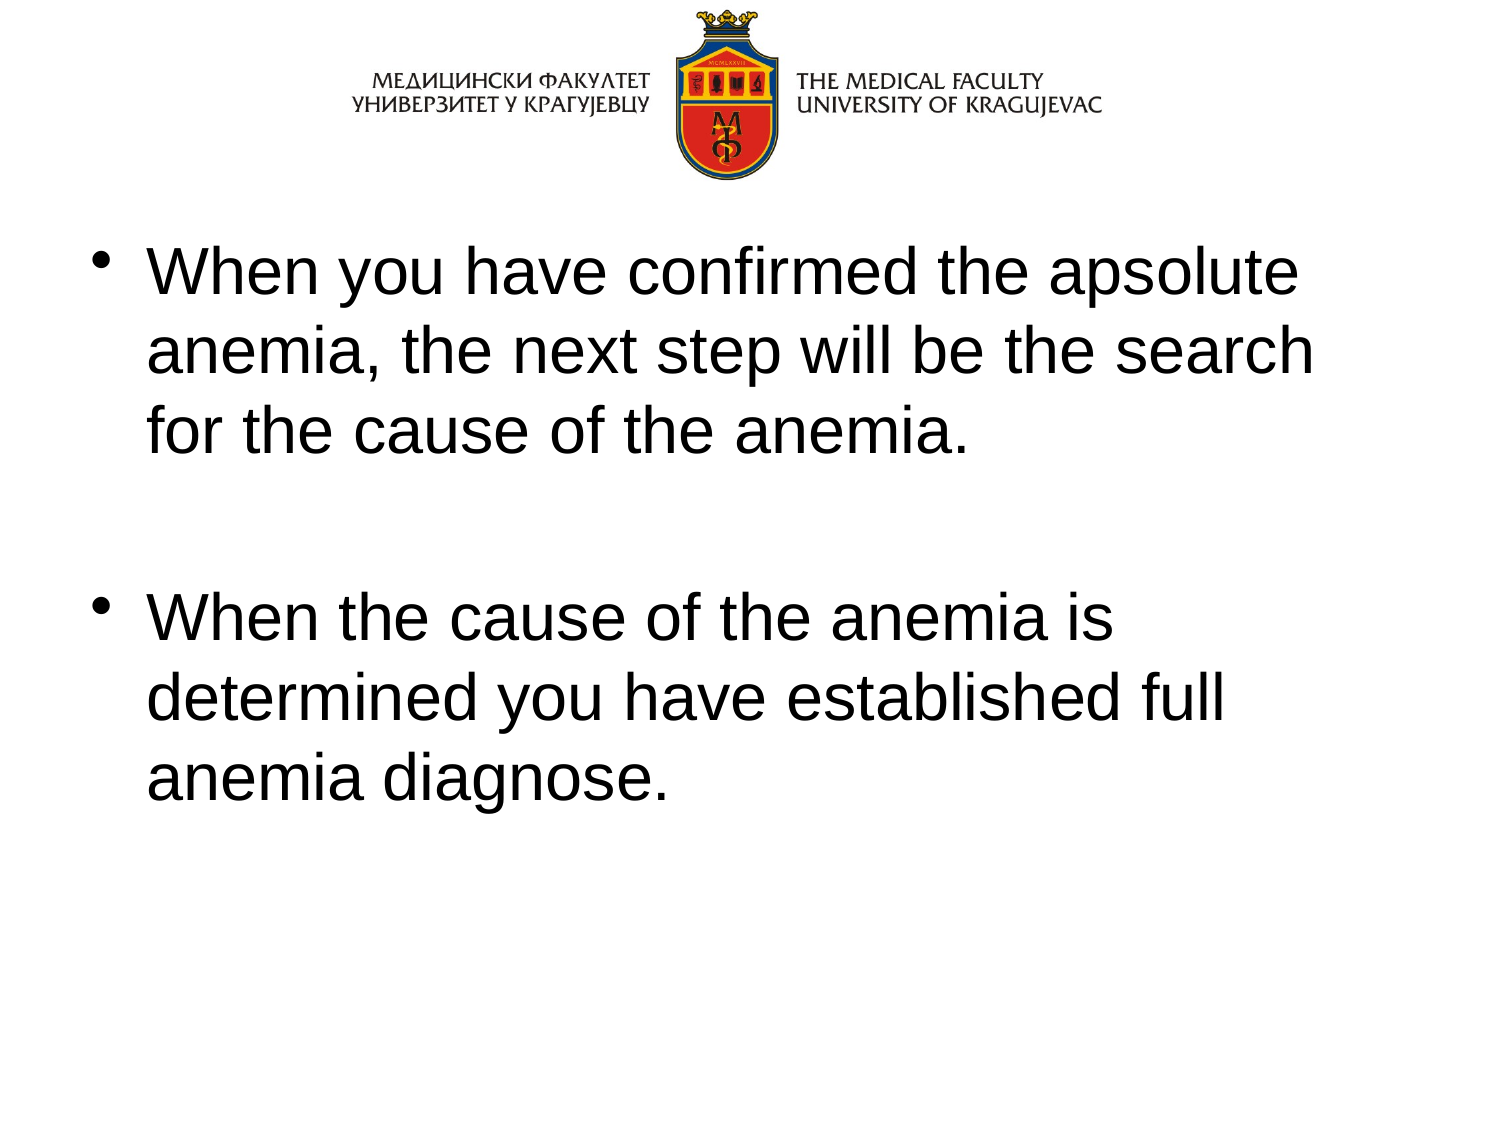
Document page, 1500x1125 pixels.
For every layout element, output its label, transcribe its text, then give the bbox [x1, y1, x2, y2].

list When you have confirmed the apsolute anemia, the next step will be the search for the cause of the anemia. When the cause of the anemia is determined you have established full anemia diagnose. [75, 219, 1425, 1118]
picture [328, 0, 1125, 191]
